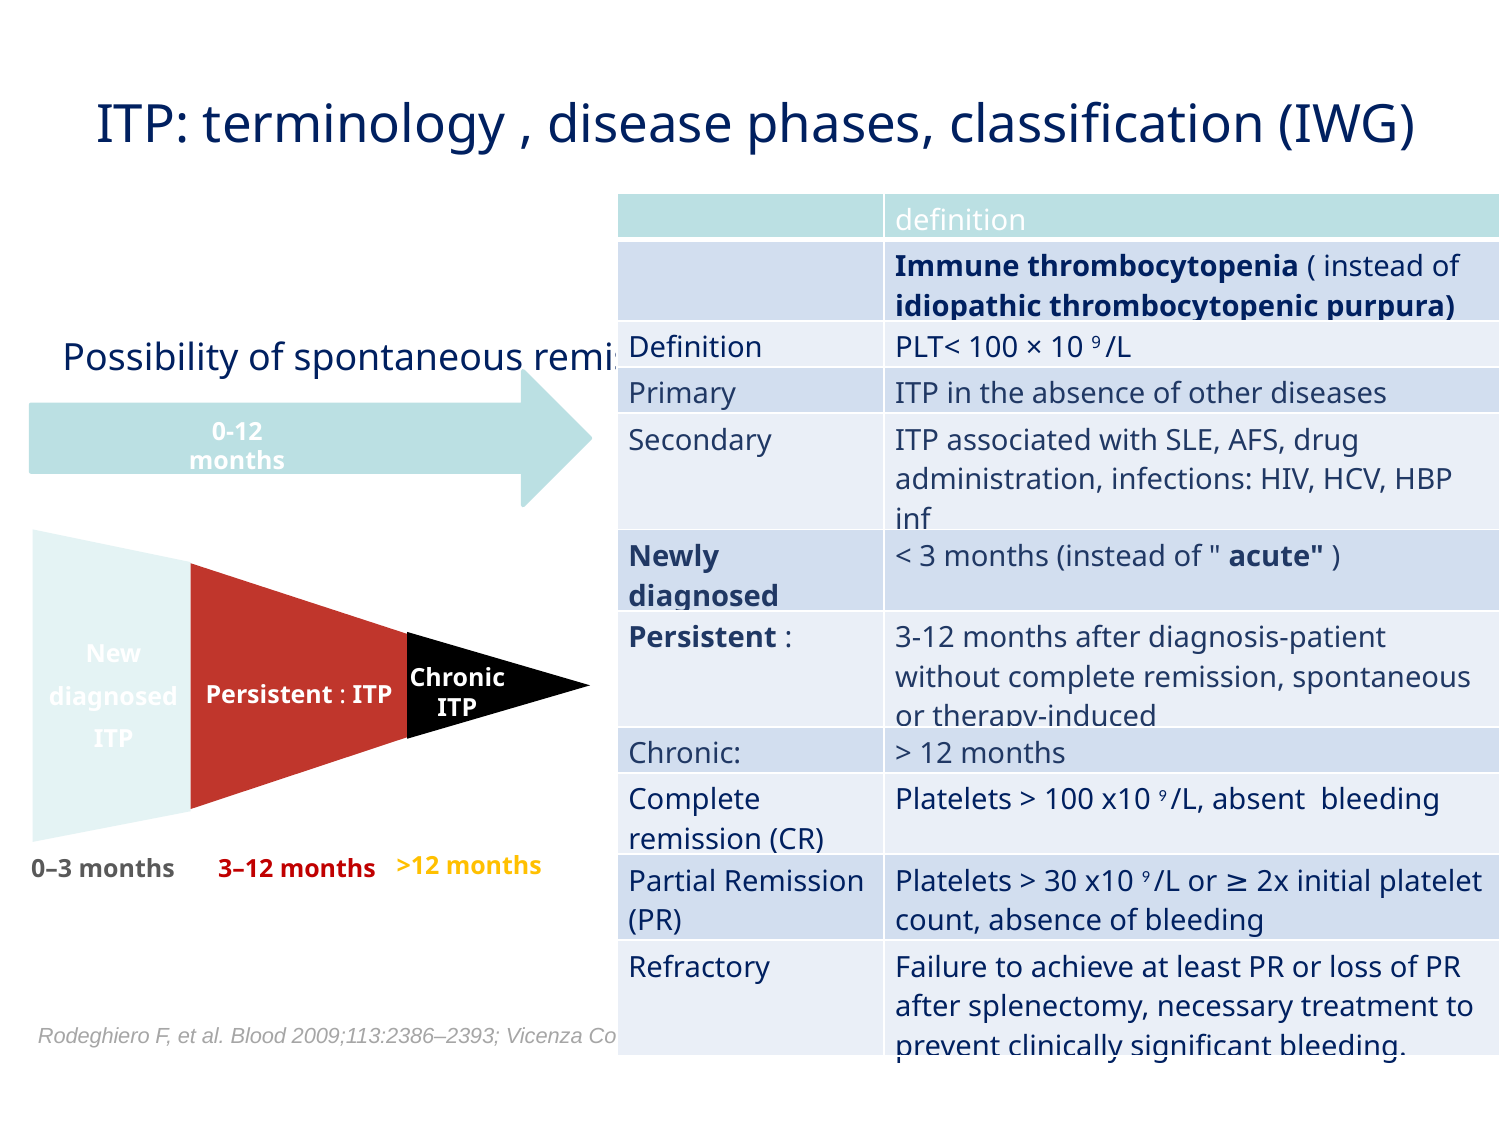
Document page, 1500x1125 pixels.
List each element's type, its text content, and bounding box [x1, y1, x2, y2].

table_cell PLT< 100 × 10 9 /L [885, 322, 1499, 366]
table_cell Failure to achieve at least PR or loss of PR after splenectomy, necessary treatment to prevent clinically significant bleeding. [885, 941, 1499, 1055]
table_cell Immune thrombocytopenia ( instead of idiopathic thrombocytopenic purpura) [885, 242, 1499, 320]
table_cell Refractory [618, 941, 883, 1055]
table_header definition [885, 194, 1499, 237]
table_cell > 12 months [885, 728, 1499, 772]
table_cell Definition [618, 322, 883, 366]
text_box Possibility of spontaneous remission: [47, 325, 616, 386]
table_header [618, 194, 883, 237]
table_cell 3-12 months after diagnosis-patient without complete remission, spontaneous or therapy-induced [885, 612, 1499, 726]
list Rodeghiero F, et al. Blood 2009;113:2386–2393; Vicenza Consensus Conference, 2009 . (International Working Group - IWG) [22, 1016, 616, 1056]
table_cell [618, 242, 883, 320]
table_cell Platelets > 100 x10 9 /L, absent bleeding [885, 774, 1499, 853]
table_cell < 3 months (instead of " acute" ) [885, 530, 1499, 610]
table_cell Secondary [618, 414, 883, 529]
table_cell Partial Remission (PR) [618, 855, 883, 939]
table_cell Complete remission (CR) [618, 774, 883, 853]
table_cell Primary [618, 368, 883, 412]
table_cell ITP in the absence of other diseases [885, 368, 1499, 412]
table_cell Platelets > 30 x10 9 /L or ≥ 2x initial platelet count, absence of bleeding [885, 855, 1499, 939]
title ITP: terminology , disease phases, classification (IWG) [76, 79, 1436, 164]
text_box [28, 370, 591, 891]
table_cell Chronic: [618, 728, 883, 772]
table_cell ITP associated with SLE, AFS, drug administration, infections: HIV, HCV, HBP inf [885, 414, 1499, 529]
table_cell Persistent : [618, 612, 883, 726]
table_cell Newly diagnosed [618, 530, 883, 610]
